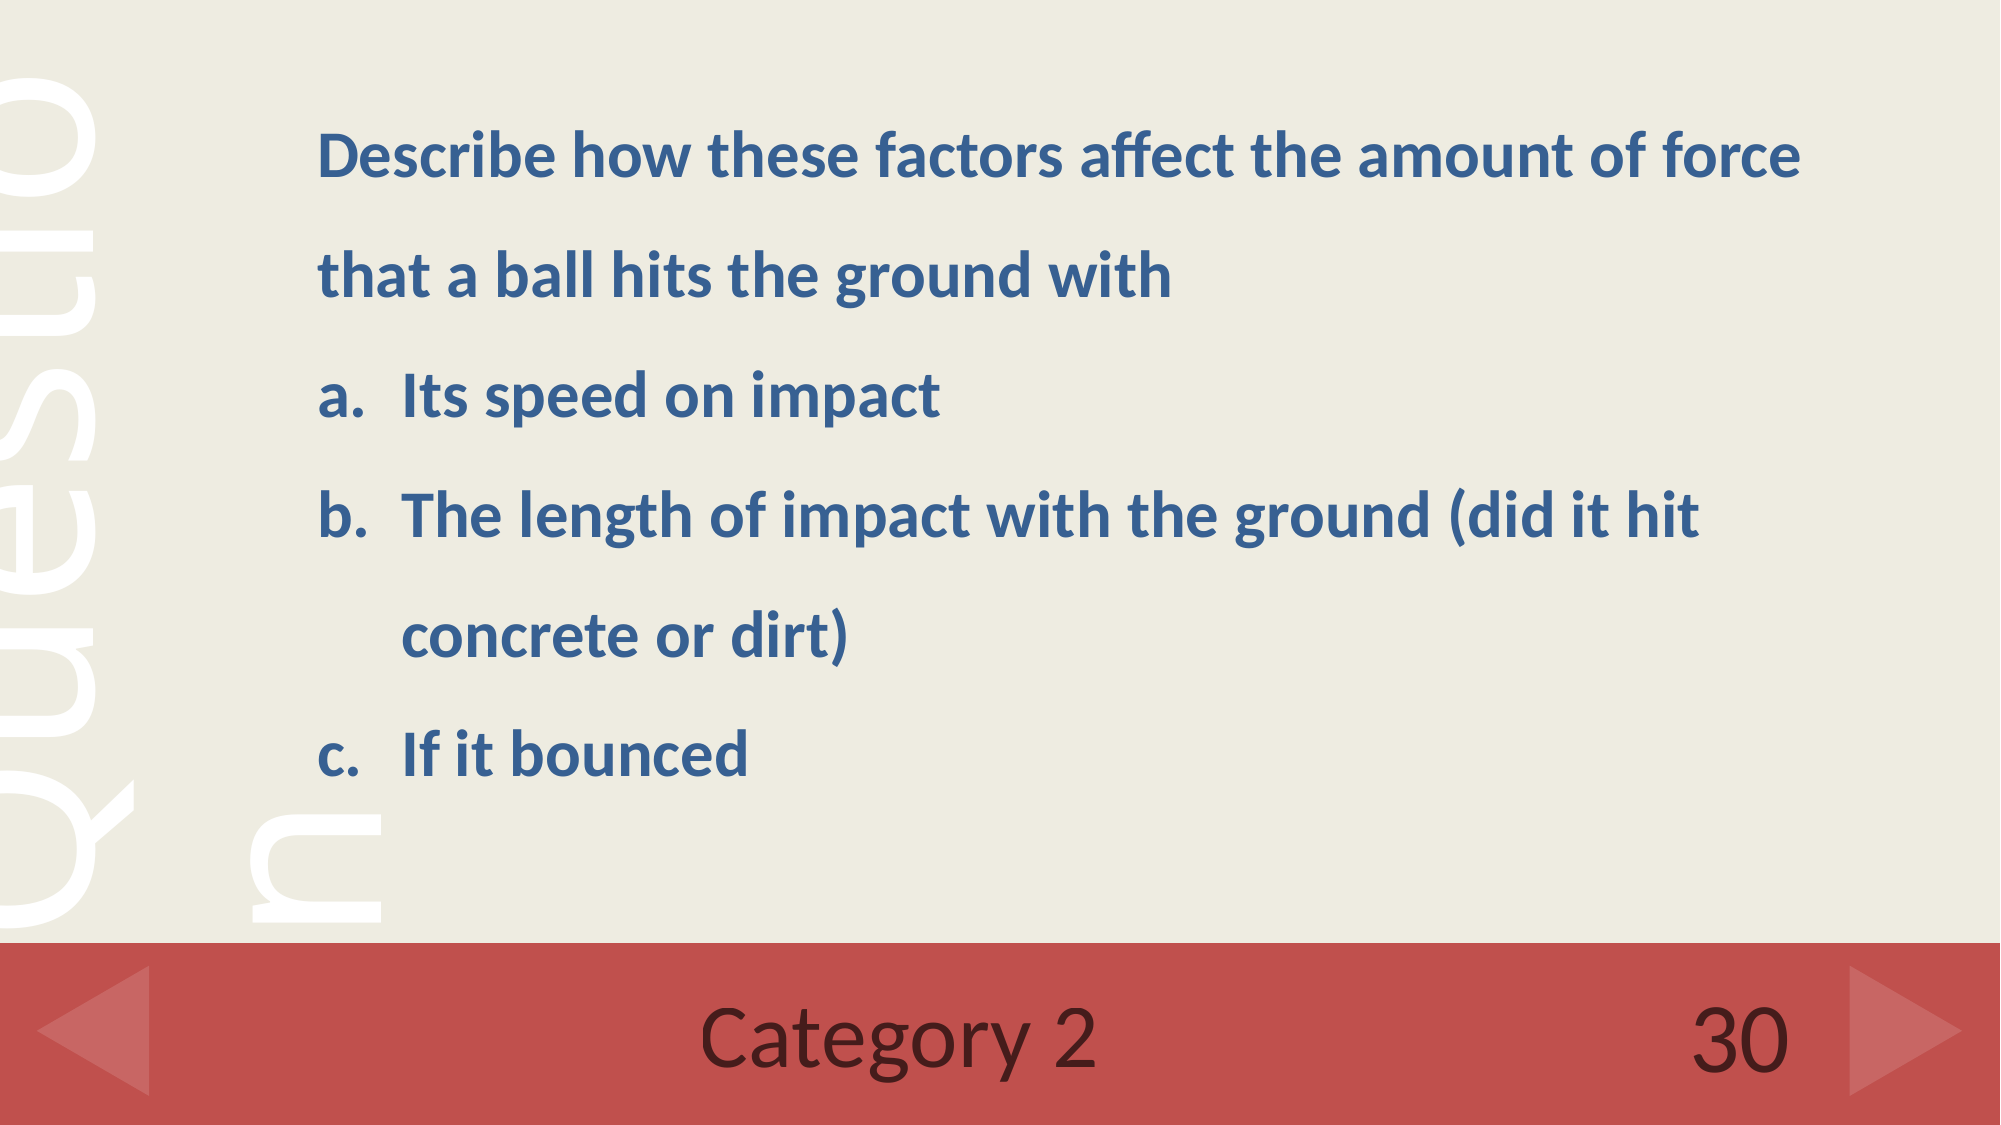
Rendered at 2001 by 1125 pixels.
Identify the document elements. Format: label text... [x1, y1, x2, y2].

title Category 2 [0, 937, 1800, 1125]
list Describe how these factors affect the amount of force that a ball hits the ground with Its speed on impact The length of impact with the ground (did it hit concrete or dirt) If it bounced [302, 126, 1940, 854]
list 30 [1800, 967, 1806, 1097]
